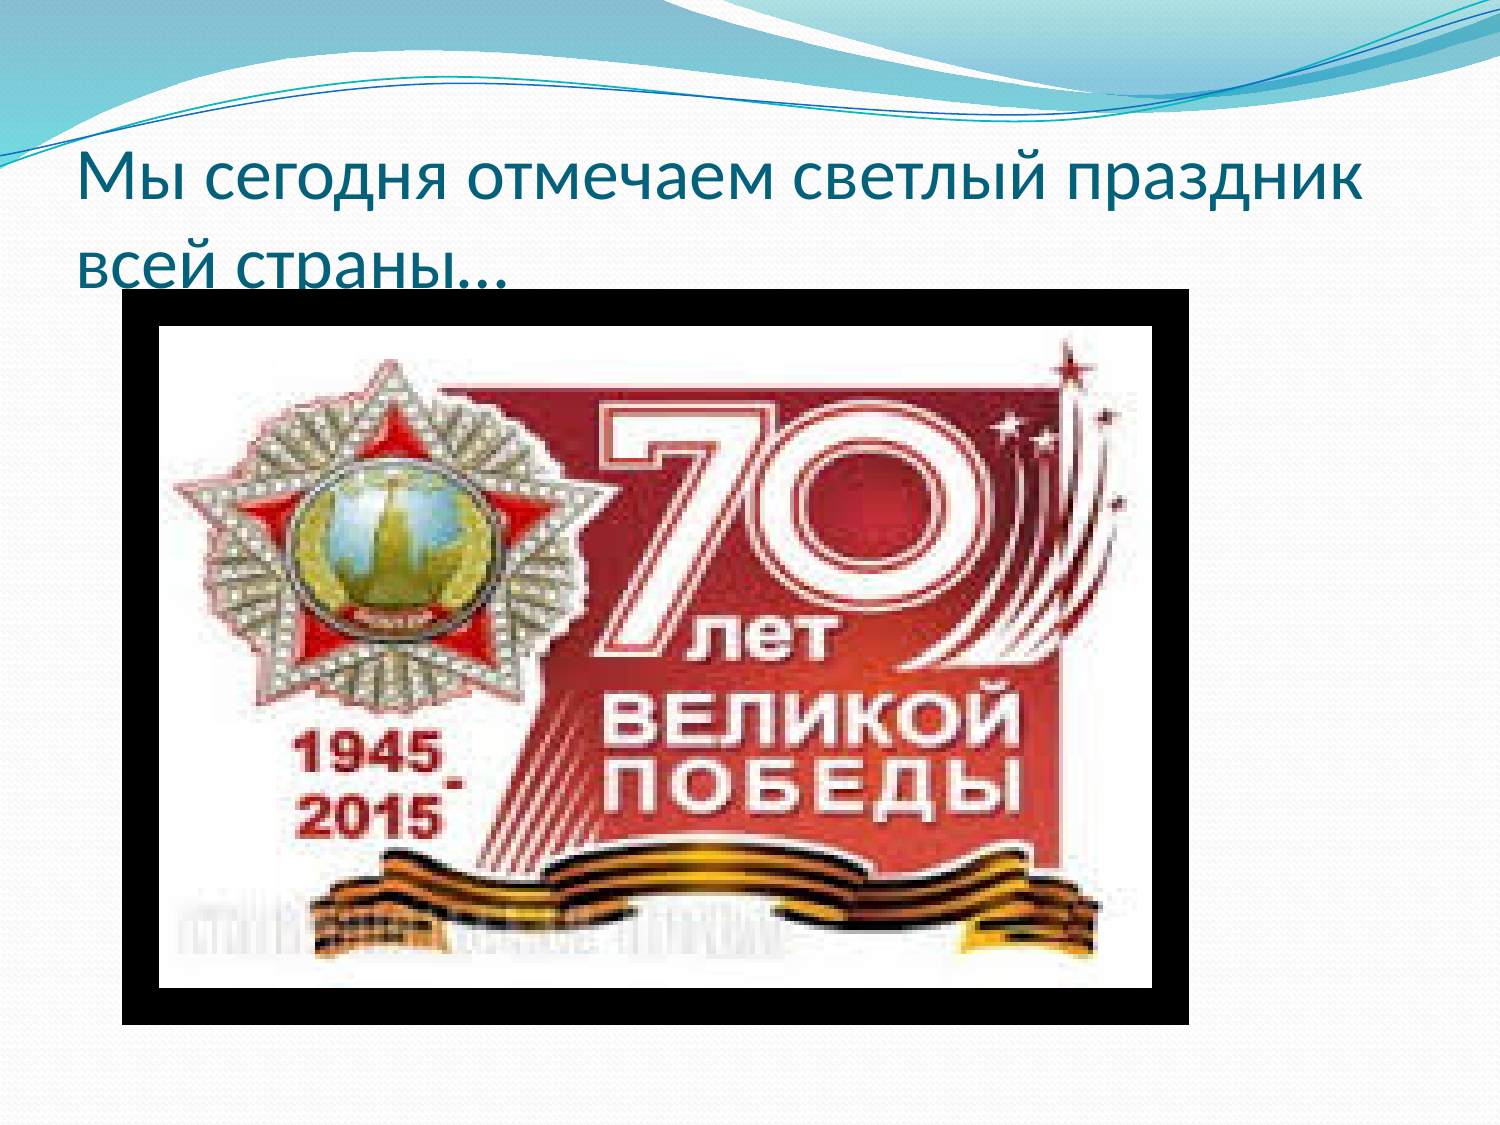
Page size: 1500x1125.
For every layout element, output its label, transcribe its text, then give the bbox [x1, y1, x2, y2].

title Мы сегодня отмечаем светлый праздник всей страны… [75, 115, 1425, 303]
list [159, 326, 1152, 988]
